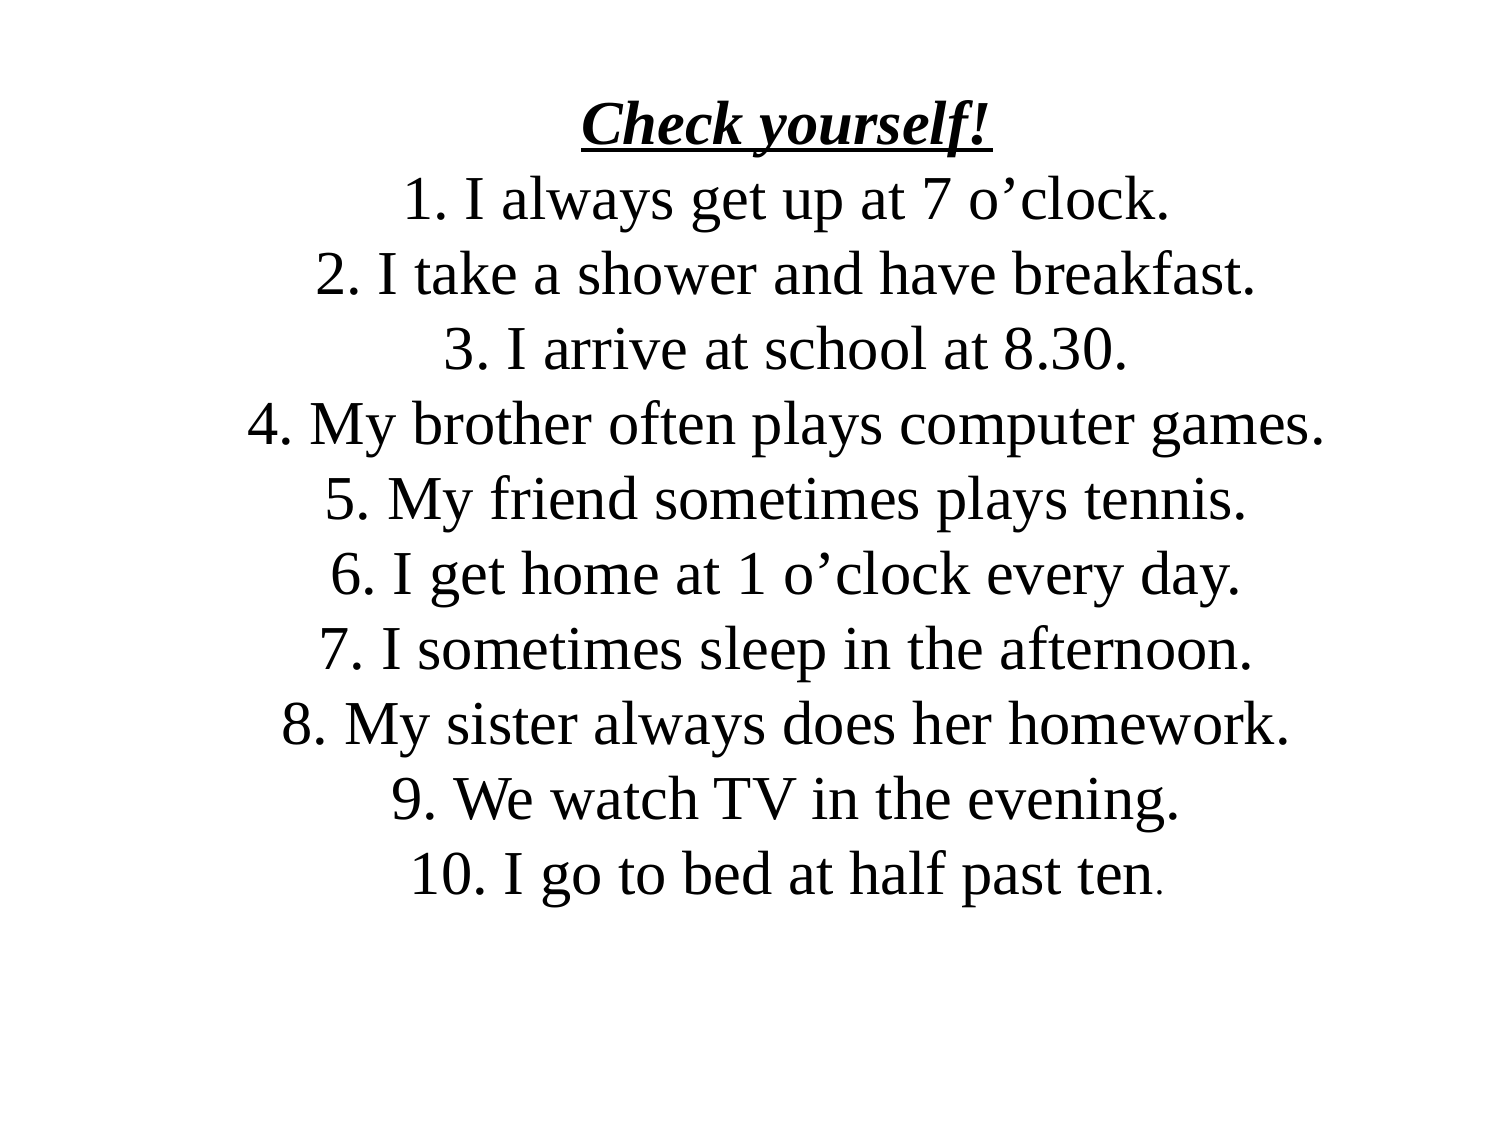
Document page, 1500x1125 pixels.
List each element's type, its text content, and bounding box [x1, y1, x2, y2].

text_box Check yourself! 1. I always get up at 7 o’clock. 2. I take a shower and have breakfast. 3. I arrive at school at 8.30. 4. My brother often plays computer games. 5. My friend sometimes plays tennis. 6. I get home at 1 o’clock every day. 7. I sometimes sleep in the afternoon. 8. My sister always does her homework. 9. We watch TV in the evening. 10. I go to bed at half past ten. [50, 75, 1450, 915]
